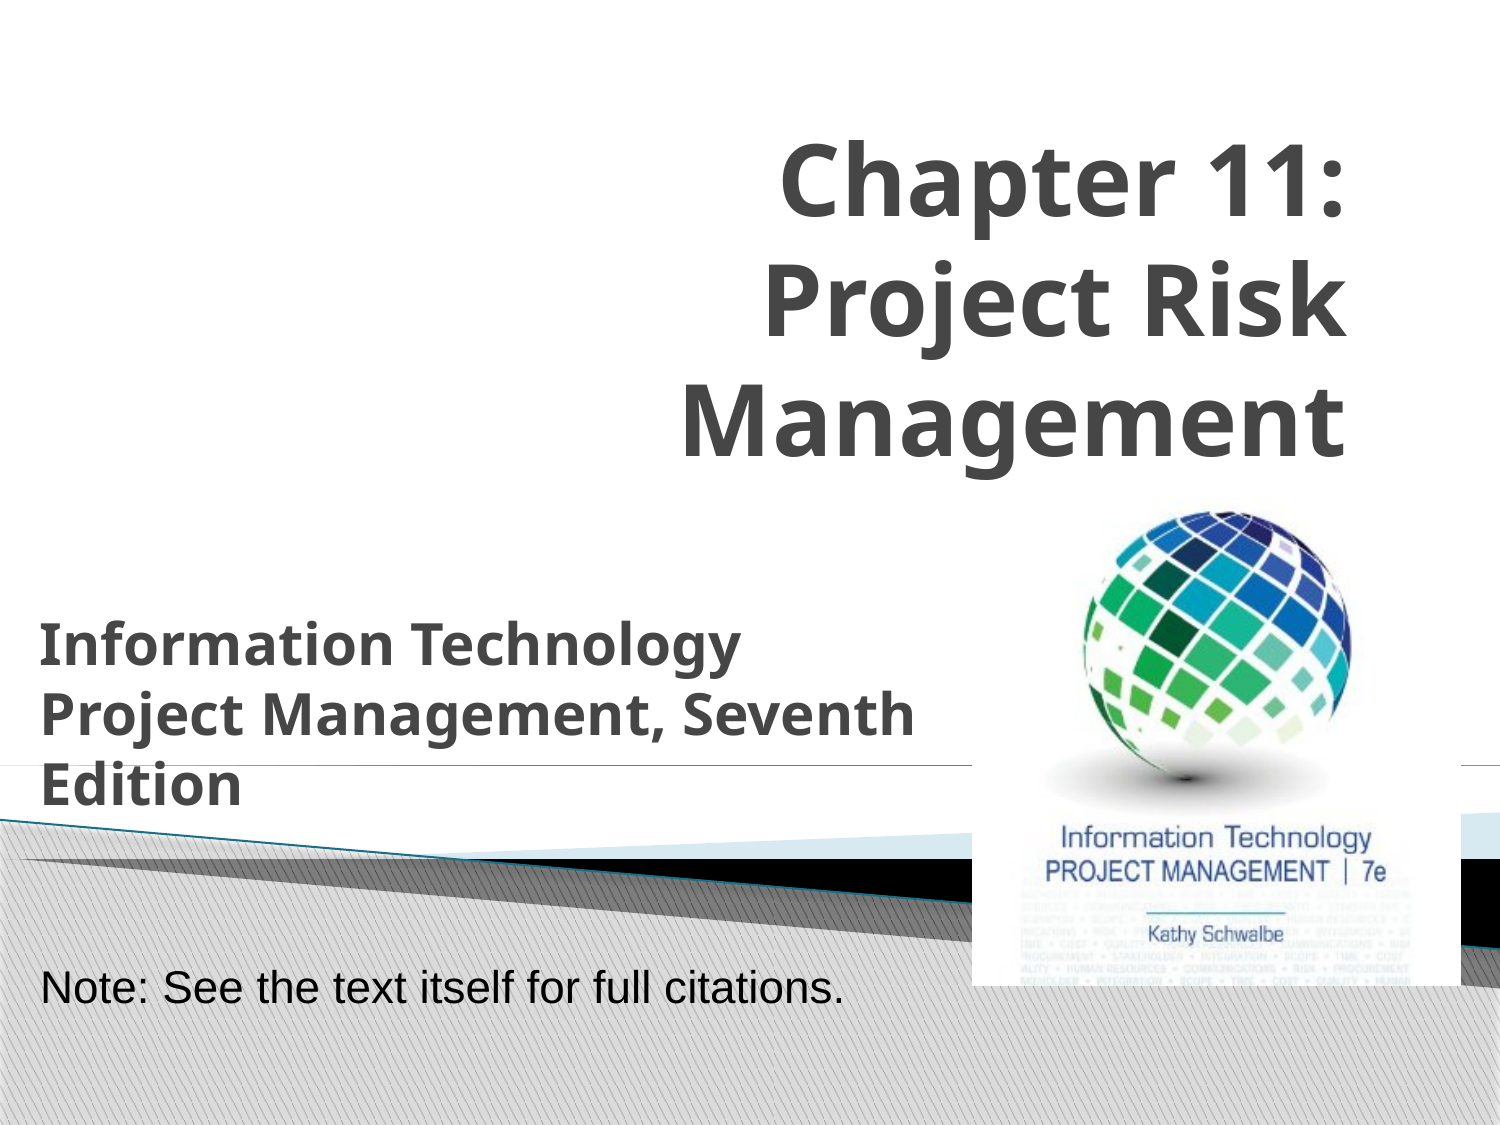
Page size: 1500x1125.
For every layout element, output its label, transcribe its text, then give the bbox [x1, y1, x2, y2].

text_box Information Technology Project Management, Seventh Edition [24, 599, 966, 822]
picture [5, 497, 1500, 989]
title Chapter 11: Project Risk Management [87, 262, 1363, 484]
text_box Note: See the text itself for full citations. [25, 950, 861, 1020]
